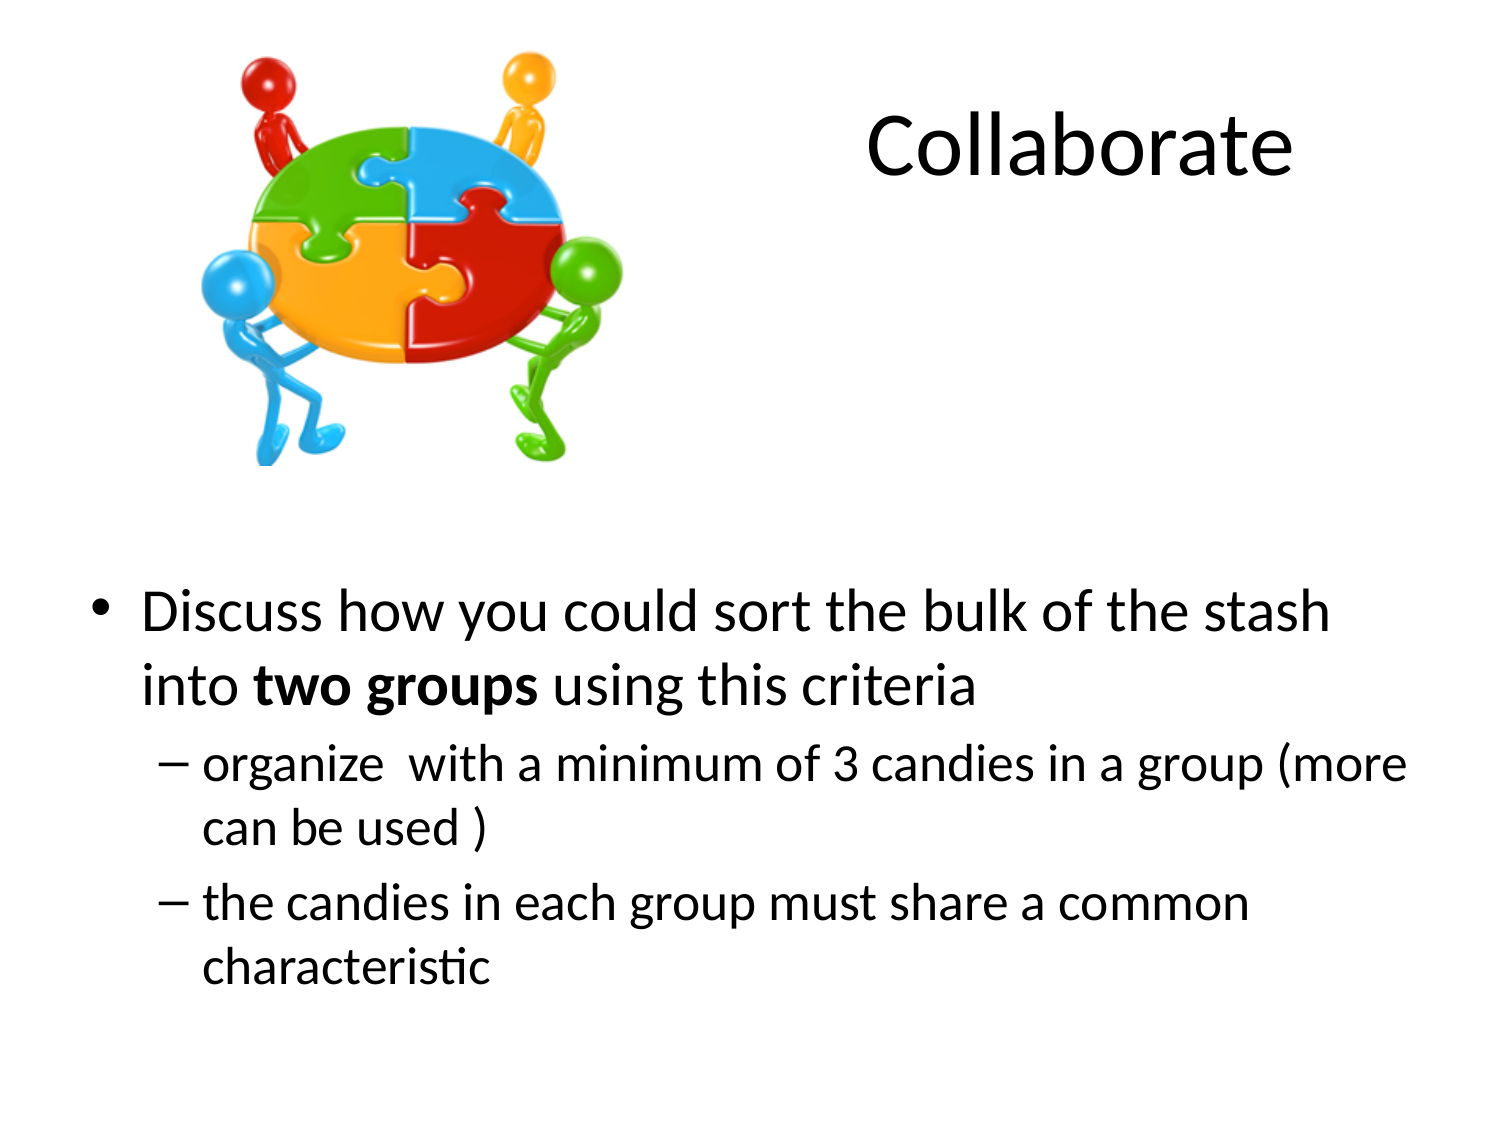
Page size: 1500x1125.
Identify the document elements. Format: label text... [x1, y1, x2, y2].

title Collaborate [737, 45, 1425, 233]
picture [197, 49, 628, 466]
list Discuss how you could sort the bulk of the stash into two groups using this criteria organize with a minimum of 3 candies in a group (more can be used ) the candies in each group must share a common characteristic [75, 562, 1425, 1005]
